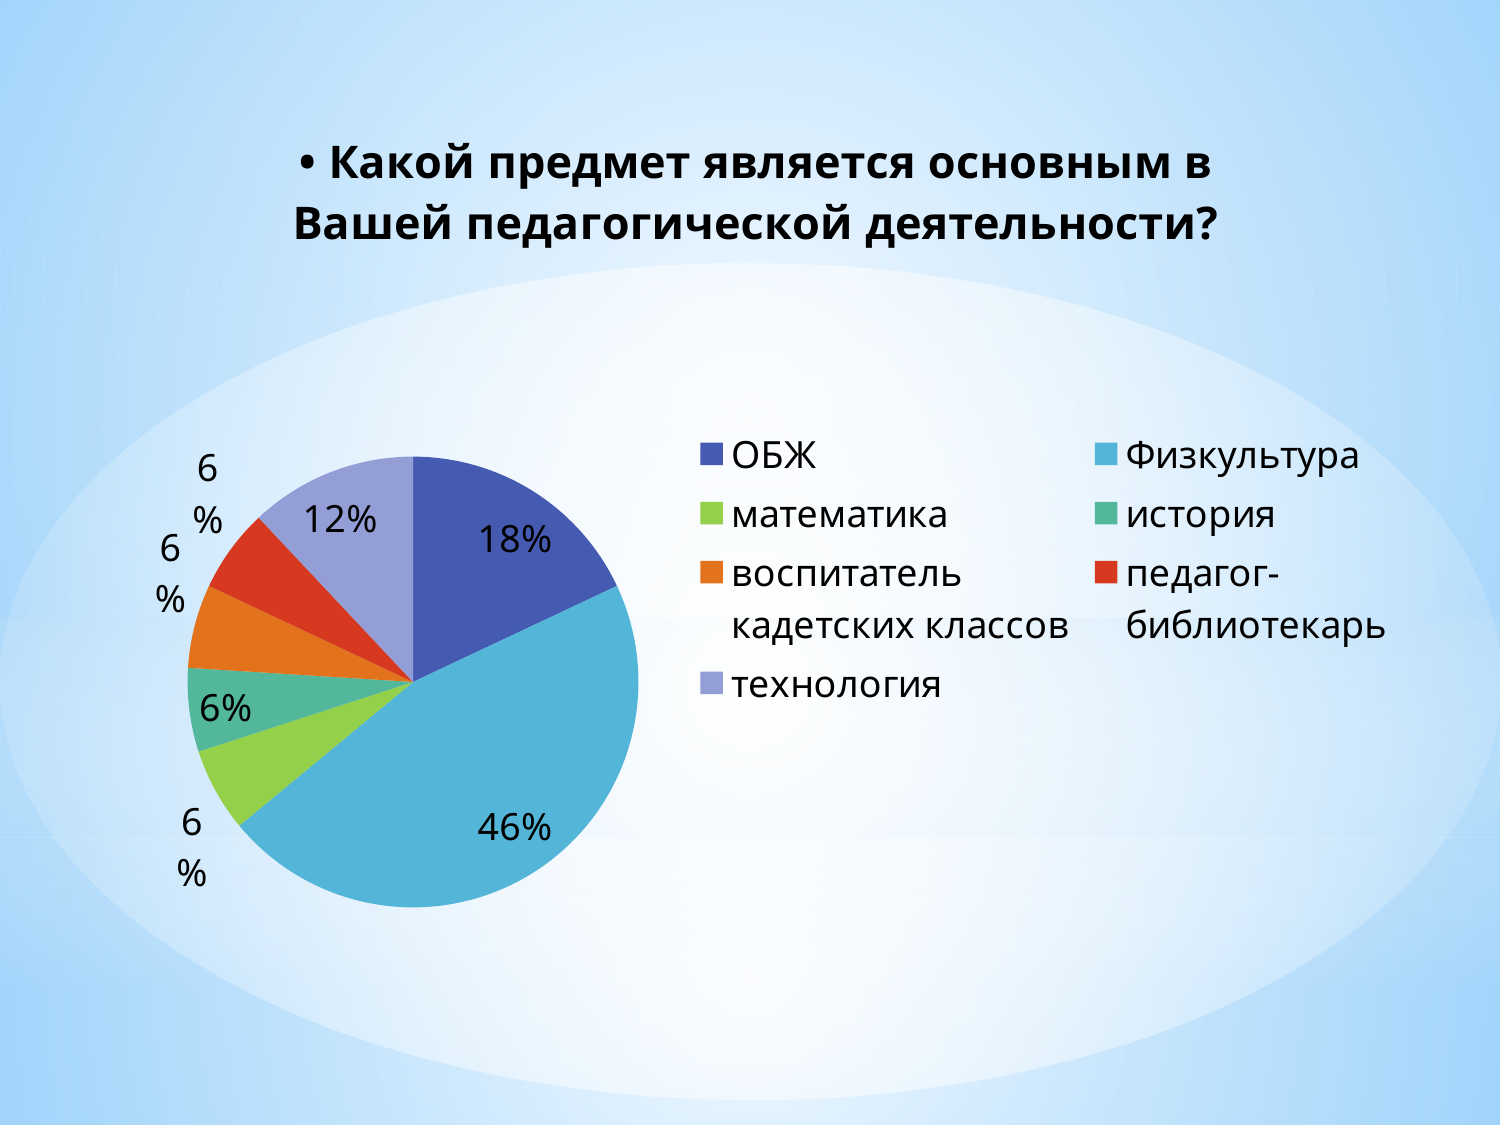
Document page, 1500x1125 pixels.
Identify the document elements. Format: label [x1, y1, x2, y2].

chart [100, 89, 1412, 1047]
